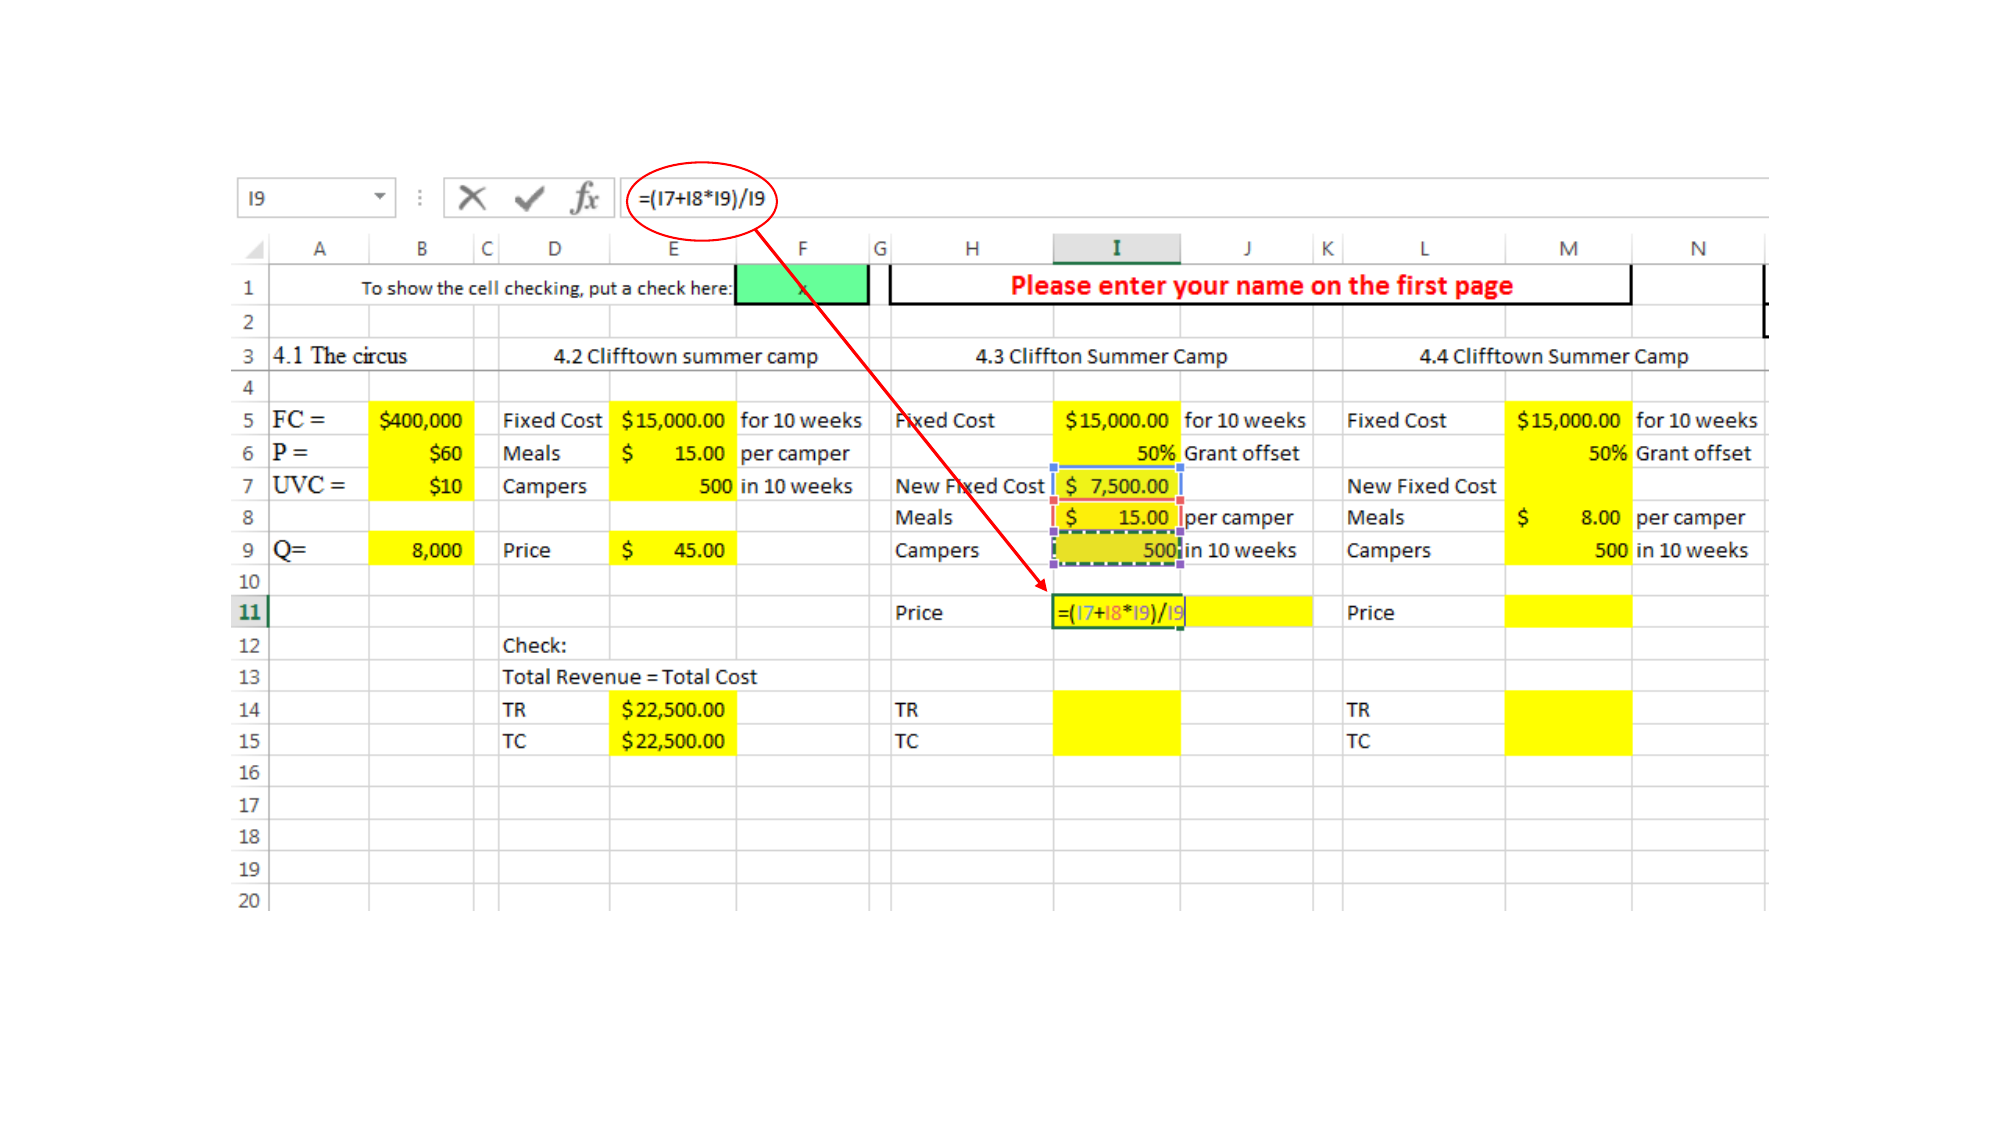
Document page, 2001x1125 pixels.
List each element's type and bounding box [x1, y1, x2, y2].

text_box [755, 229, 1048, 592]
list [231, 162, 1769, 911]
